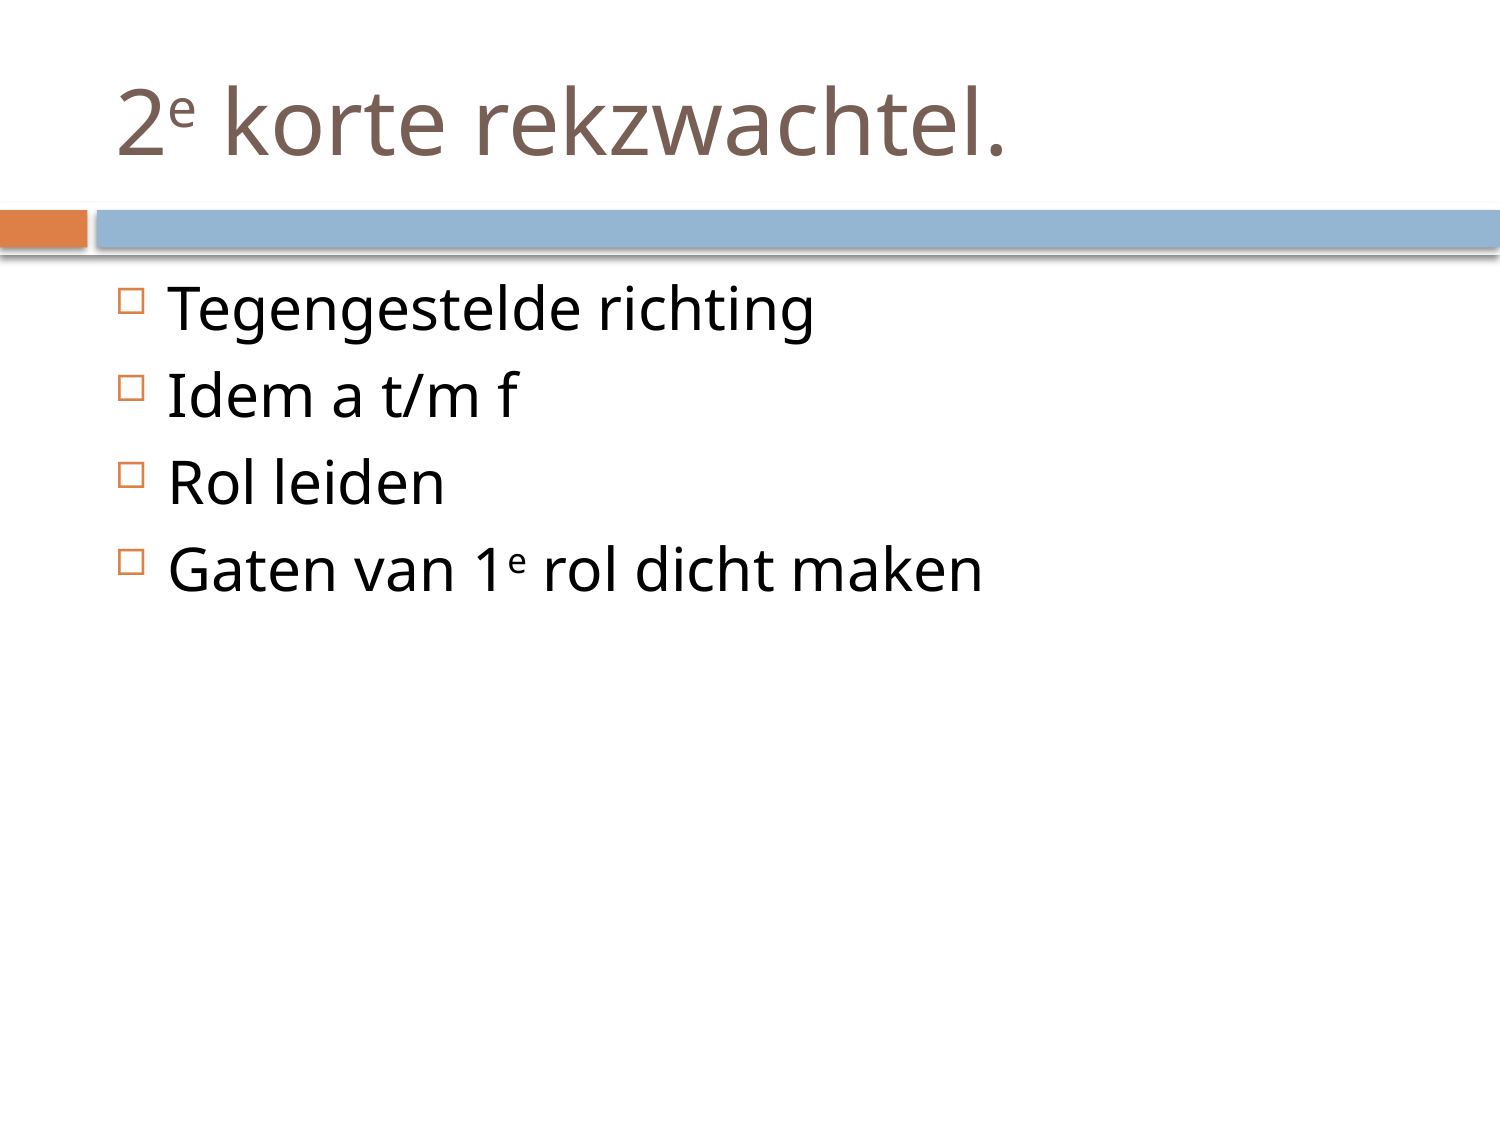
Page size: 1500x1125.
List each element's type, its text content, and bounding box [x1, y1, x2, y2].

title 2e korte rekzwachtel. [100, 37, 1438, 200]
list Tegengestelde richting Idem a t/m f Rol leiden Gaten van 1e rol dicht maken [100, 262, 1438, 1000]
